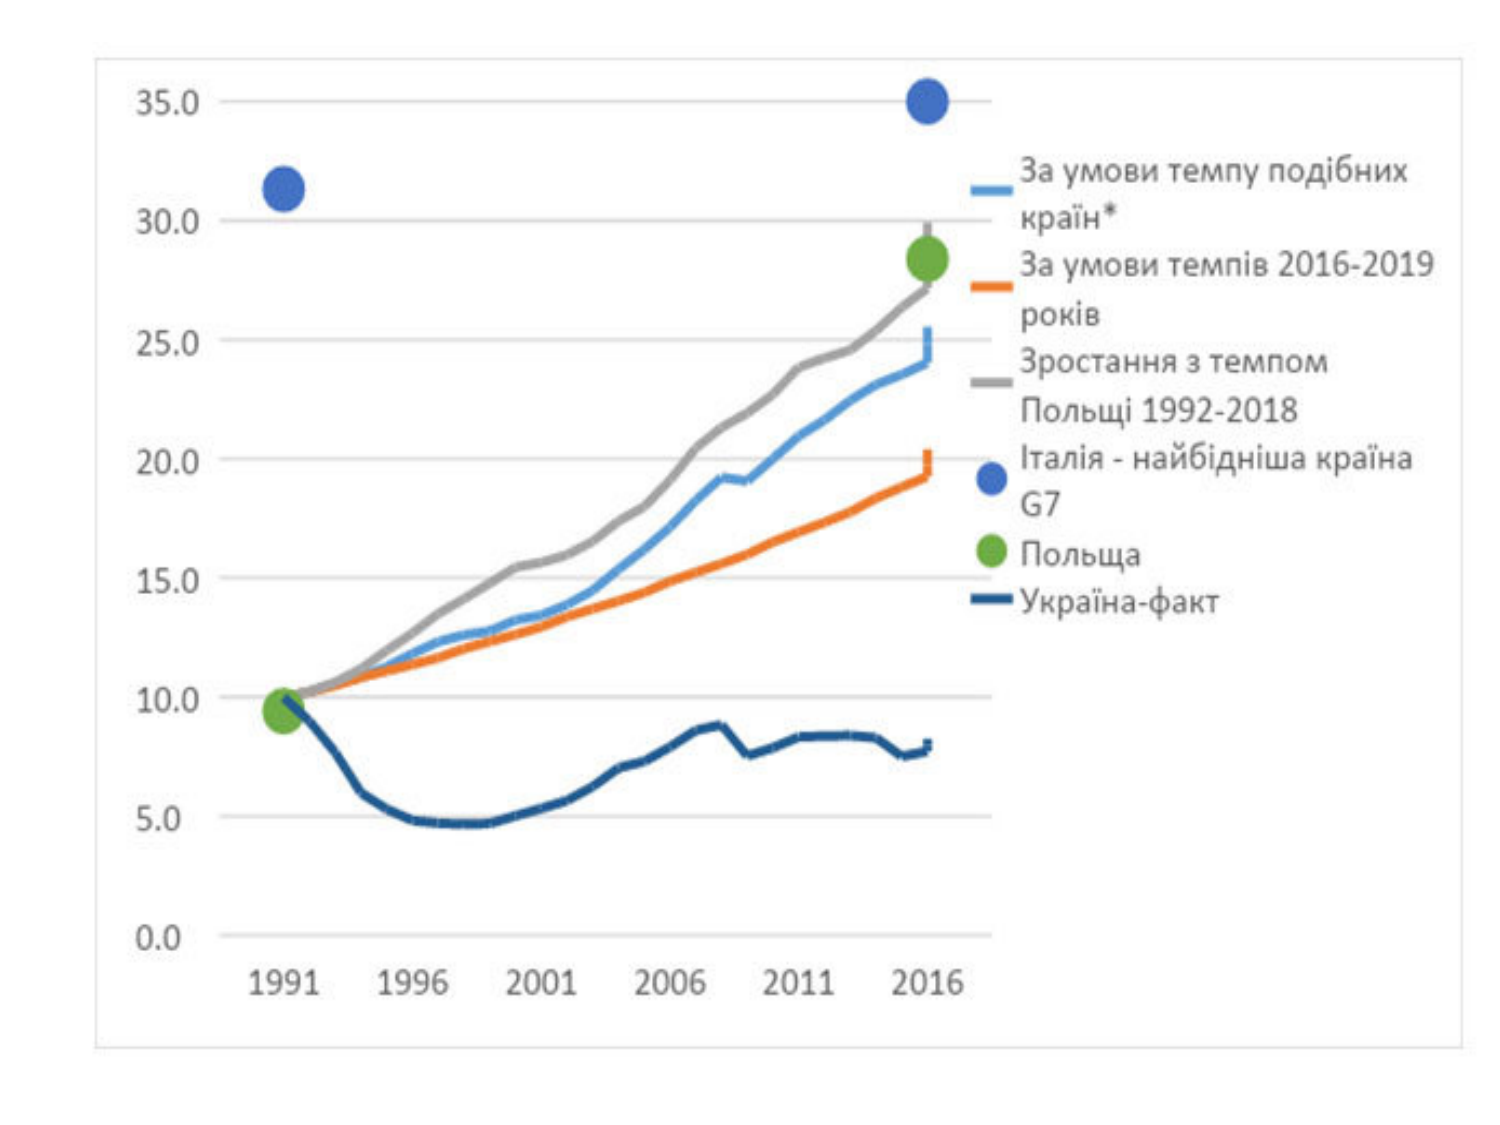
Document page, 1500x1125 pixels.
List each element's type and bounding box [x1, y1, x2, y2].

list [76, 42, 1483, 1059]
